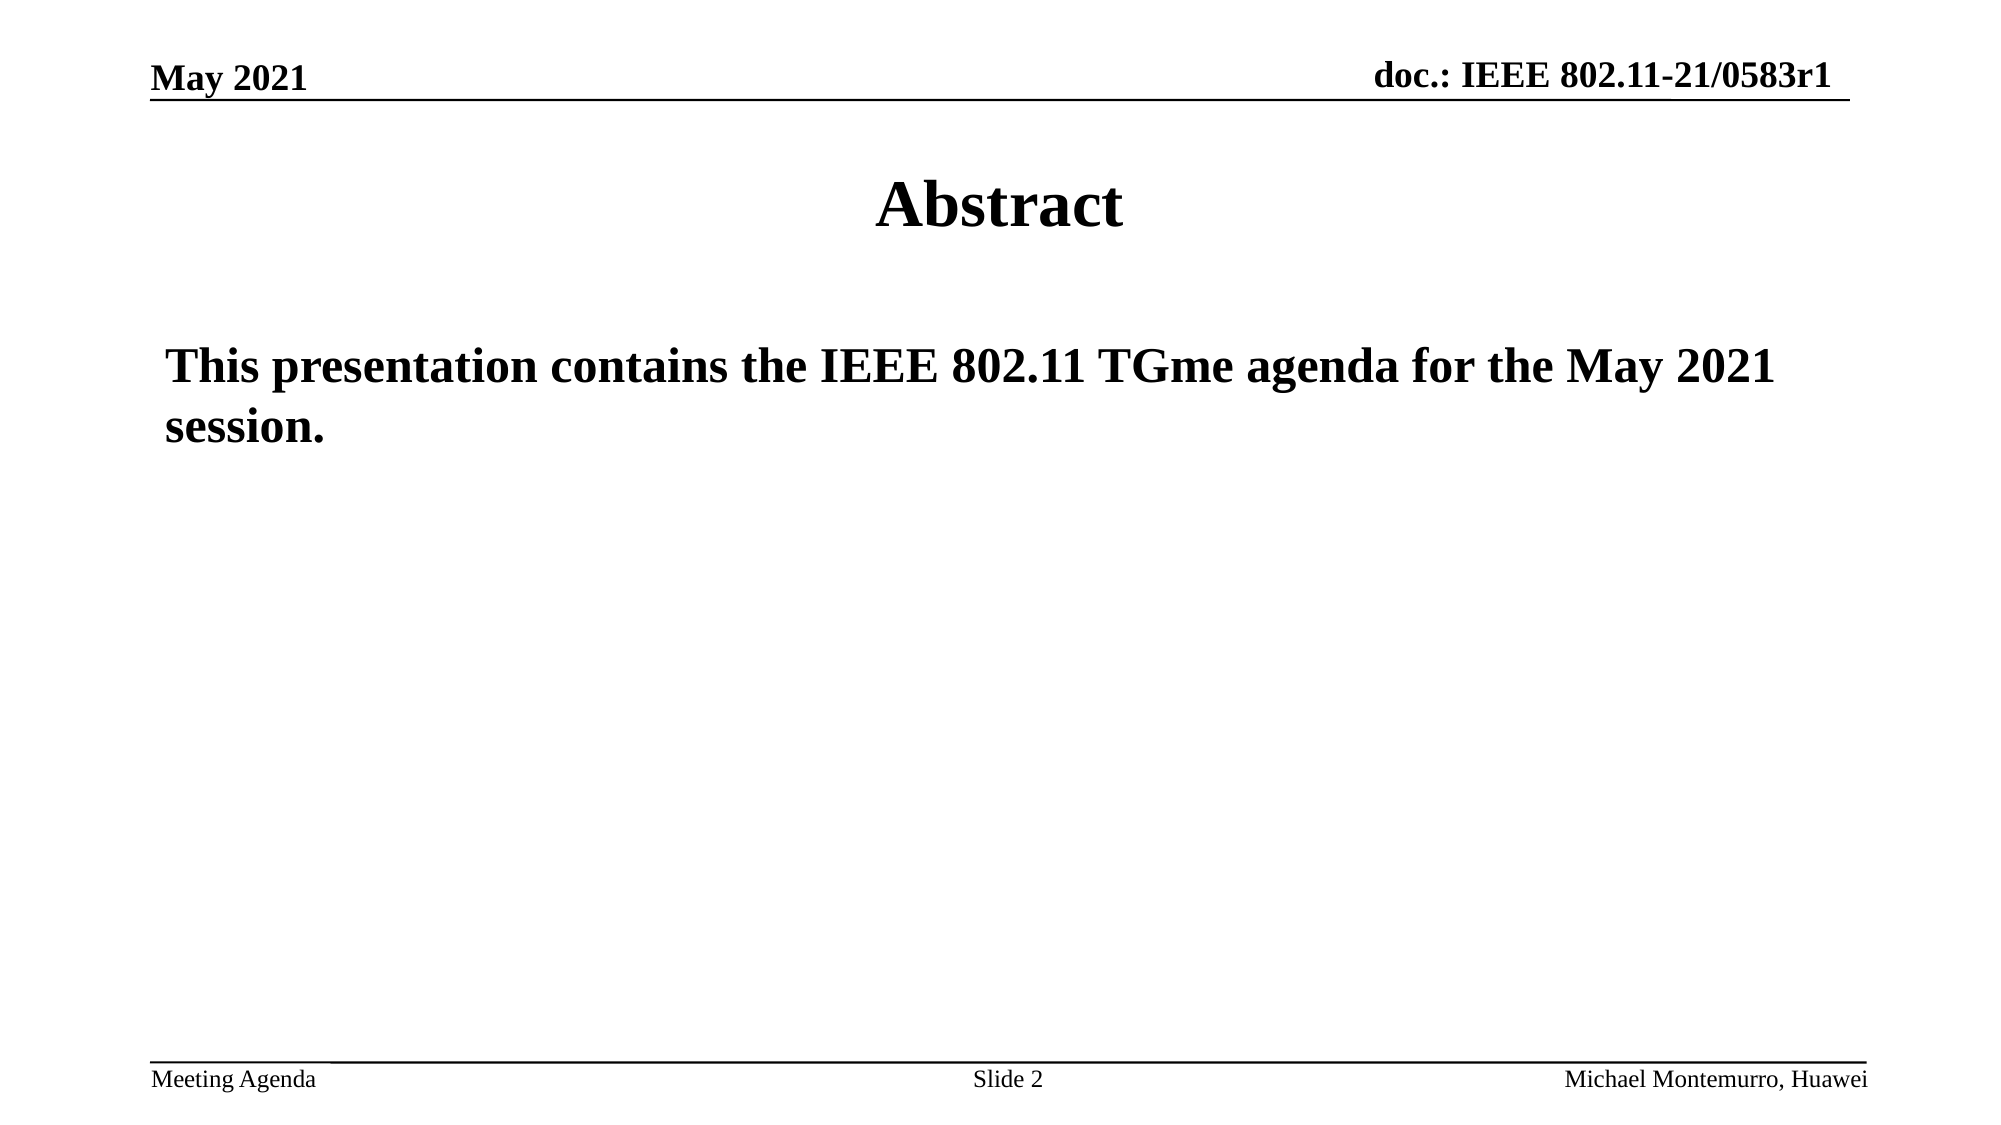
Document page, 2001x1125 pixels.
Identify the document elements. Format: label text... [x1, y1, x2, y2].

list This presentation contains the IEEE 802.11 TGme agenda for the May 2021 session. [150, 324, 1850, 1000]
title Abstract [150, 112, 1850, 288]
footer Michael Montemurro, Huawei [1537, 1061, 1869, 1093]
slide_number Slide 2 [972, 1061, 1045, 1093]
